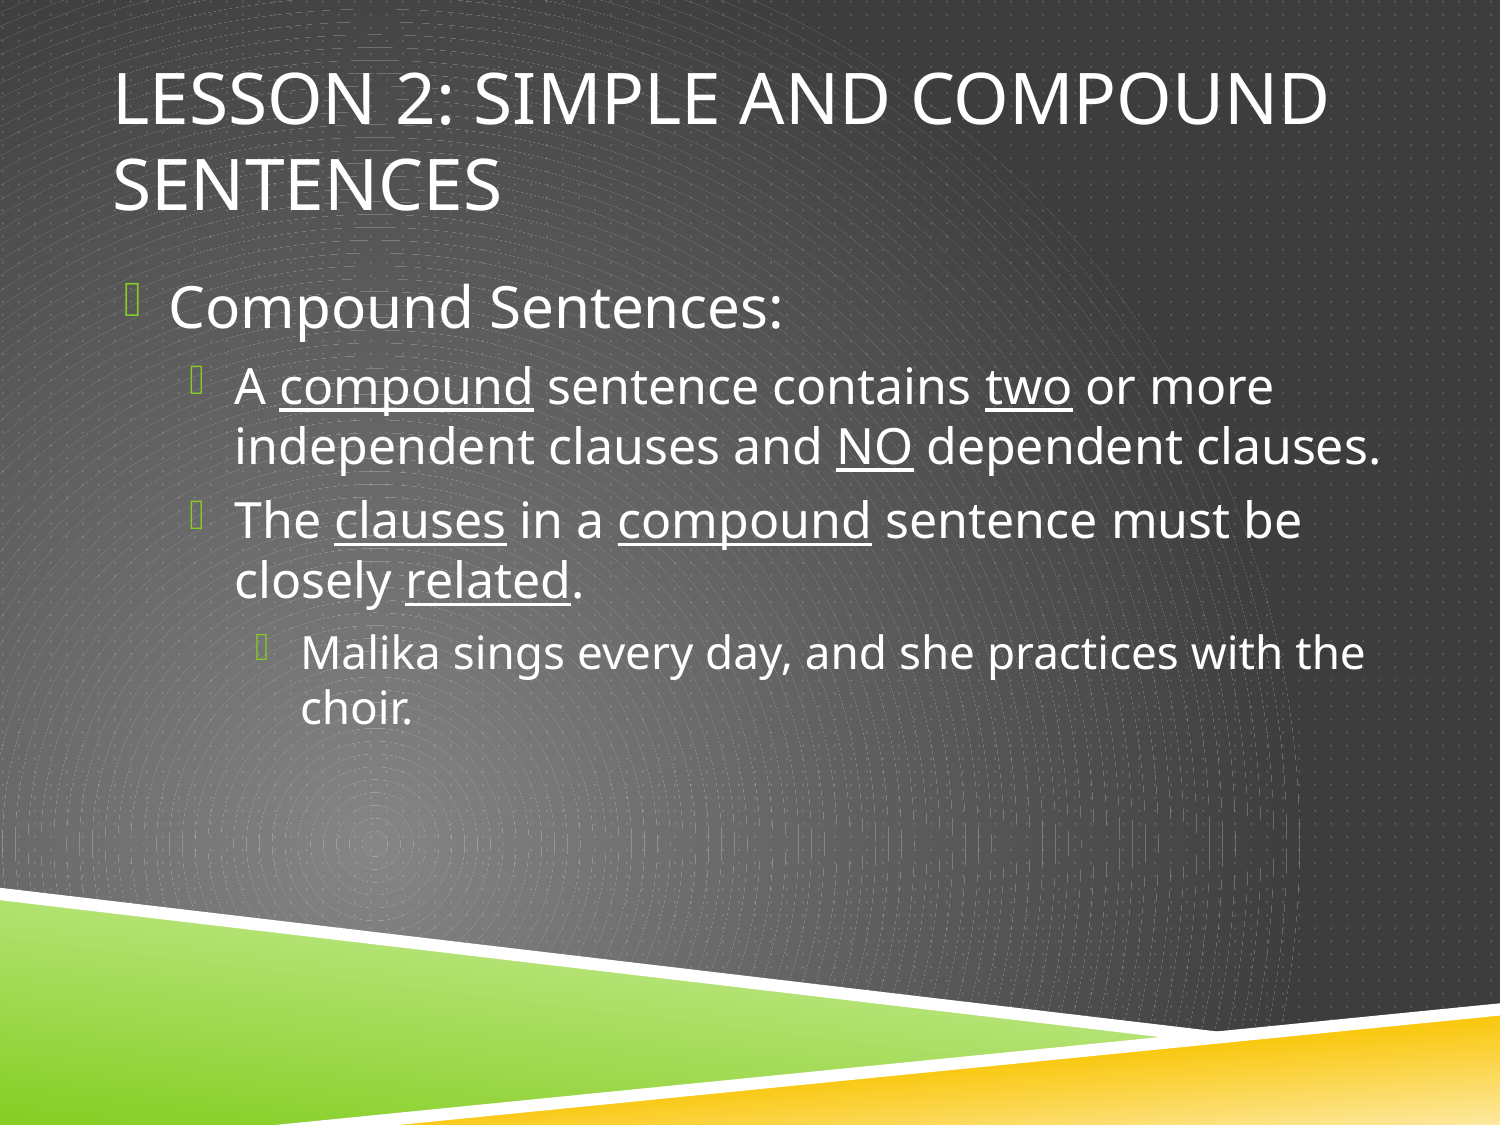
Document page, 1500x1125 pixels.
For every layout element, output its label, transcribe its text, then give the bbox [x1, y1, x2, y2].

title Lesson 2: Simple and compound sentences [112, 45, 1388, 233]
list Compound Sentences: A compound sentence contains two or more independent clauses and NO dependent clauses. The clauses in a compound sentence must be closely related. Malika sings every day, and she practices with the choir. [112, 262, 1388, 875]
